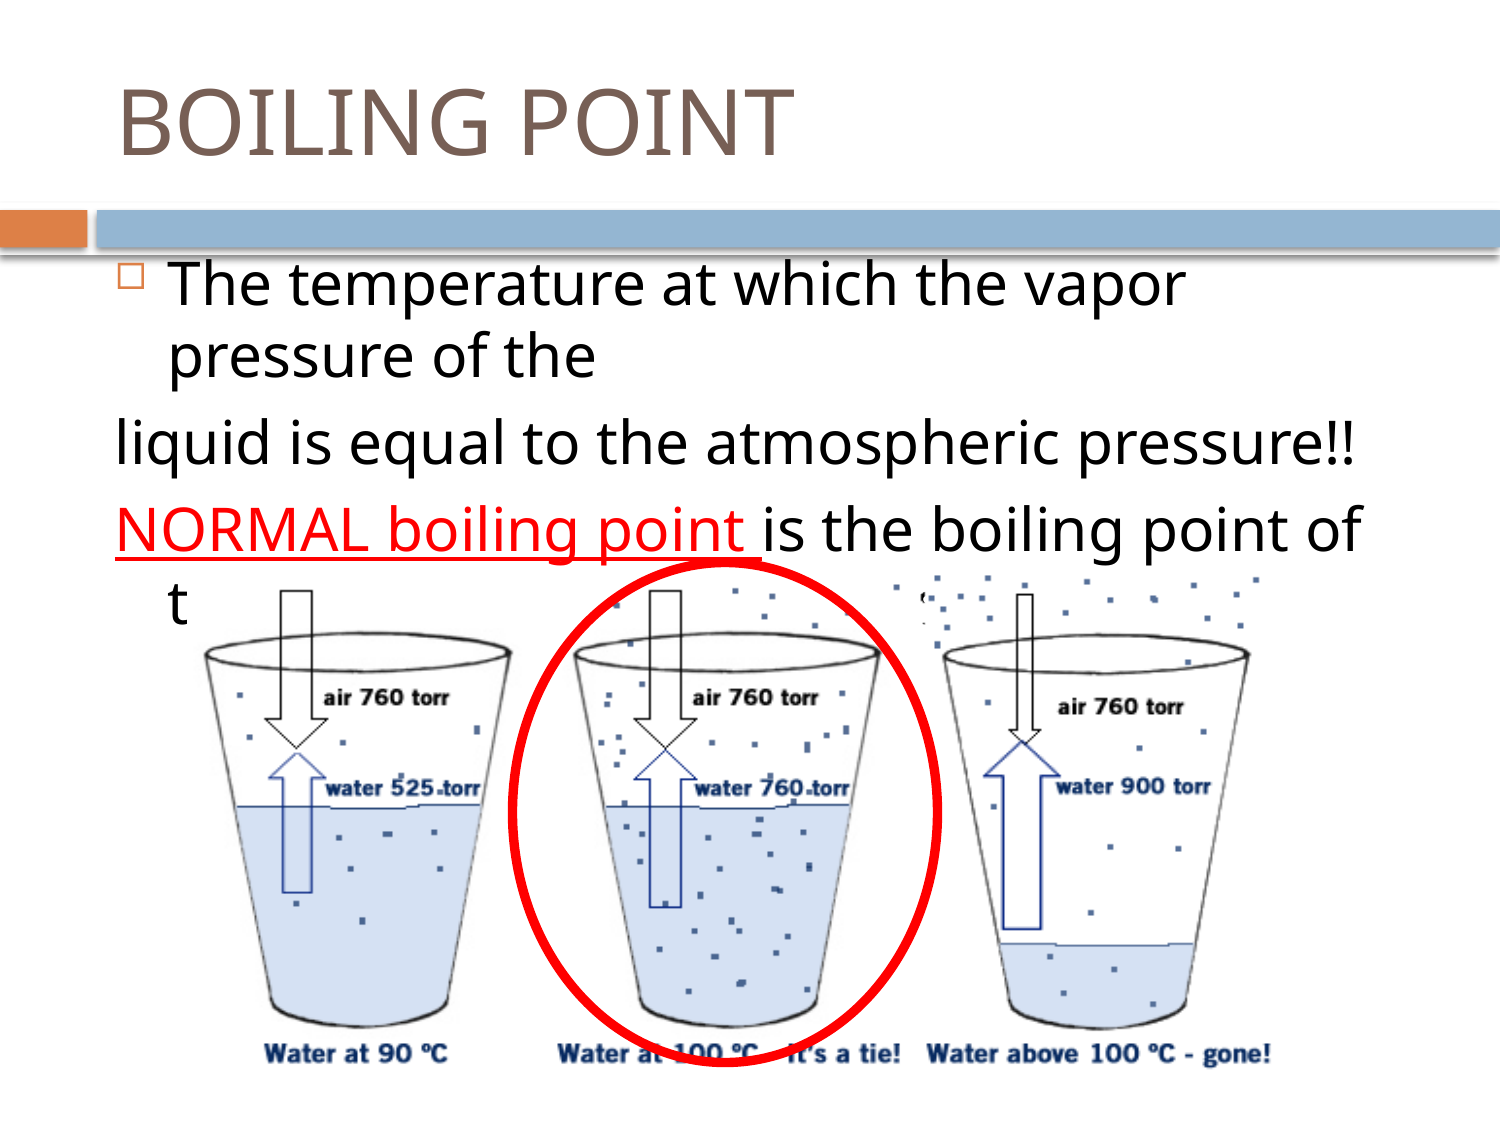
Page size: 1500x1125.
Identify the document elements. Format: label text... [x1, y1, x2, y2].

list The temperature at which the vapor pressure of the liquid is equal to the atmospheric pressure!! NORMAL boiling point is the boiling point of the liquid at standard pressure. [99, 237, 1438, 975]
title BOILING POINT [100, 37, 1438, 200]
picture [187, 574, 1276, 1076]
text_box [659, 560, 791, 573]
